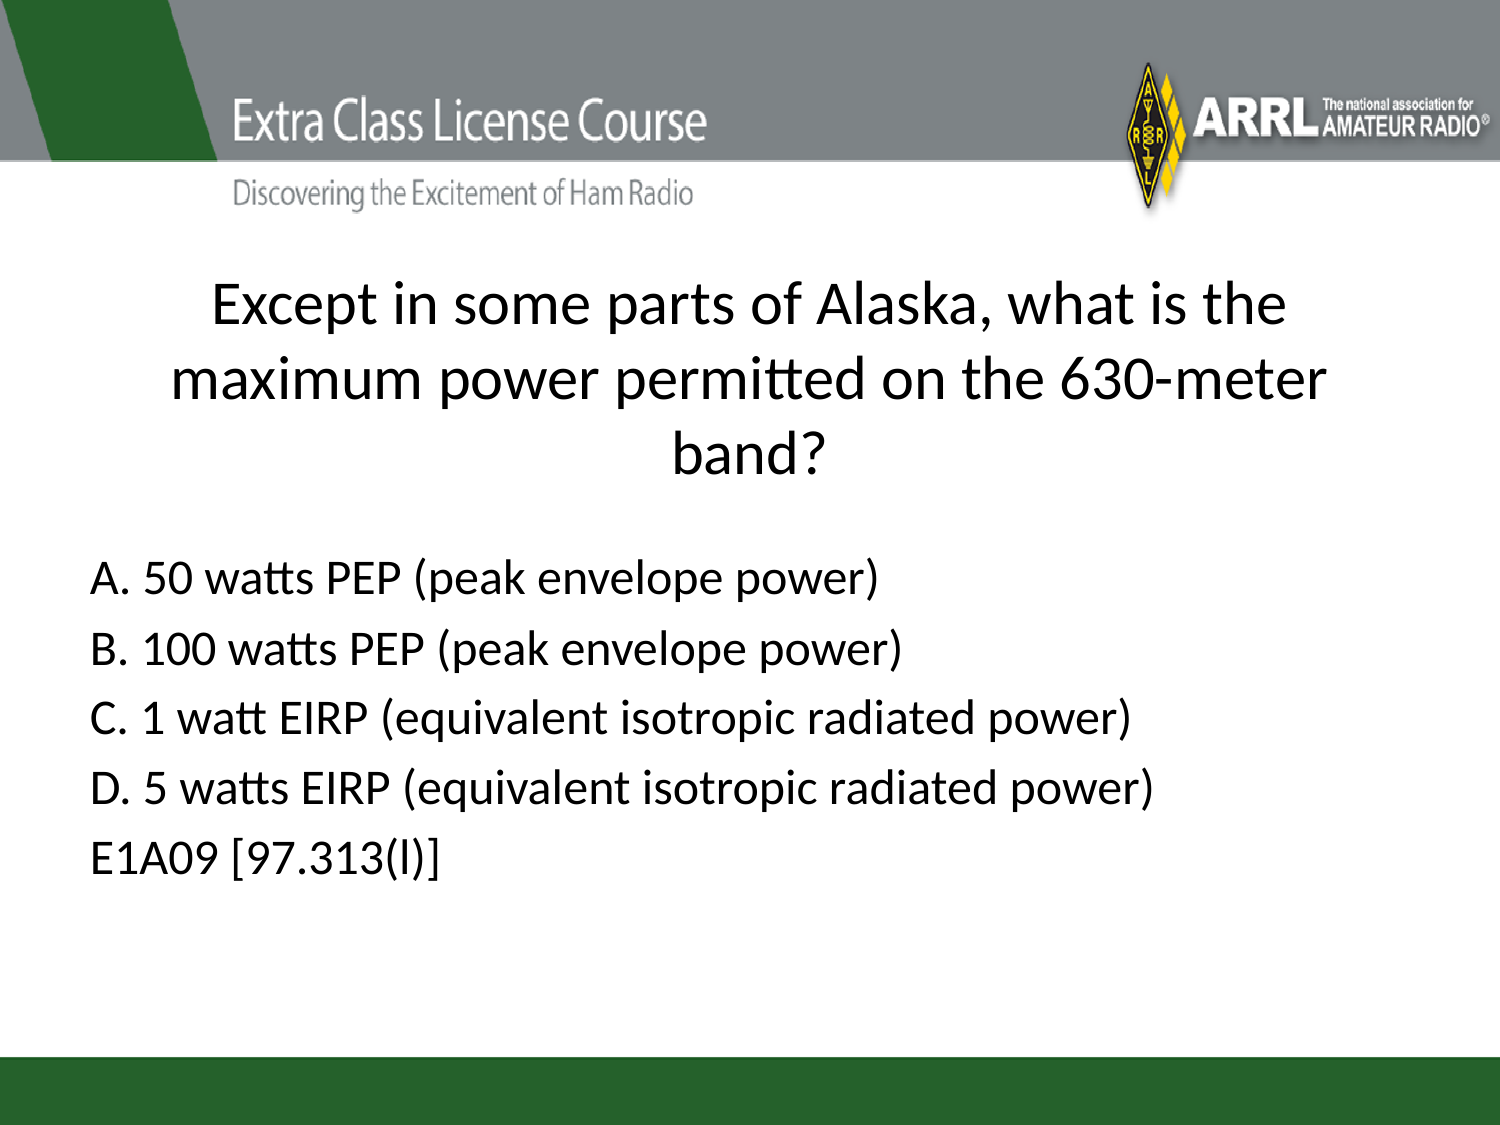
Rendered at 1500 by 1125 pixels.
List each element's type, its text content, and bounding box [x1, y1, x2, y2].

list A. 50 watts PEP (peak envelope power) B. 100 watts PEP (peak envelope power) C. 1 watt EIRP (equivalent isotropic radiated power) D. 5 watts EIRP (equivalent isotropic radiated power) E1A09 [97.313(l)] [75, 537, 1425, 1045]
title Except in some parts of Alaska, what is the maximum power permitted on the 630-meter band? [75, 254, 1425, 443]
picture [0, 0, 1500, 1125]
